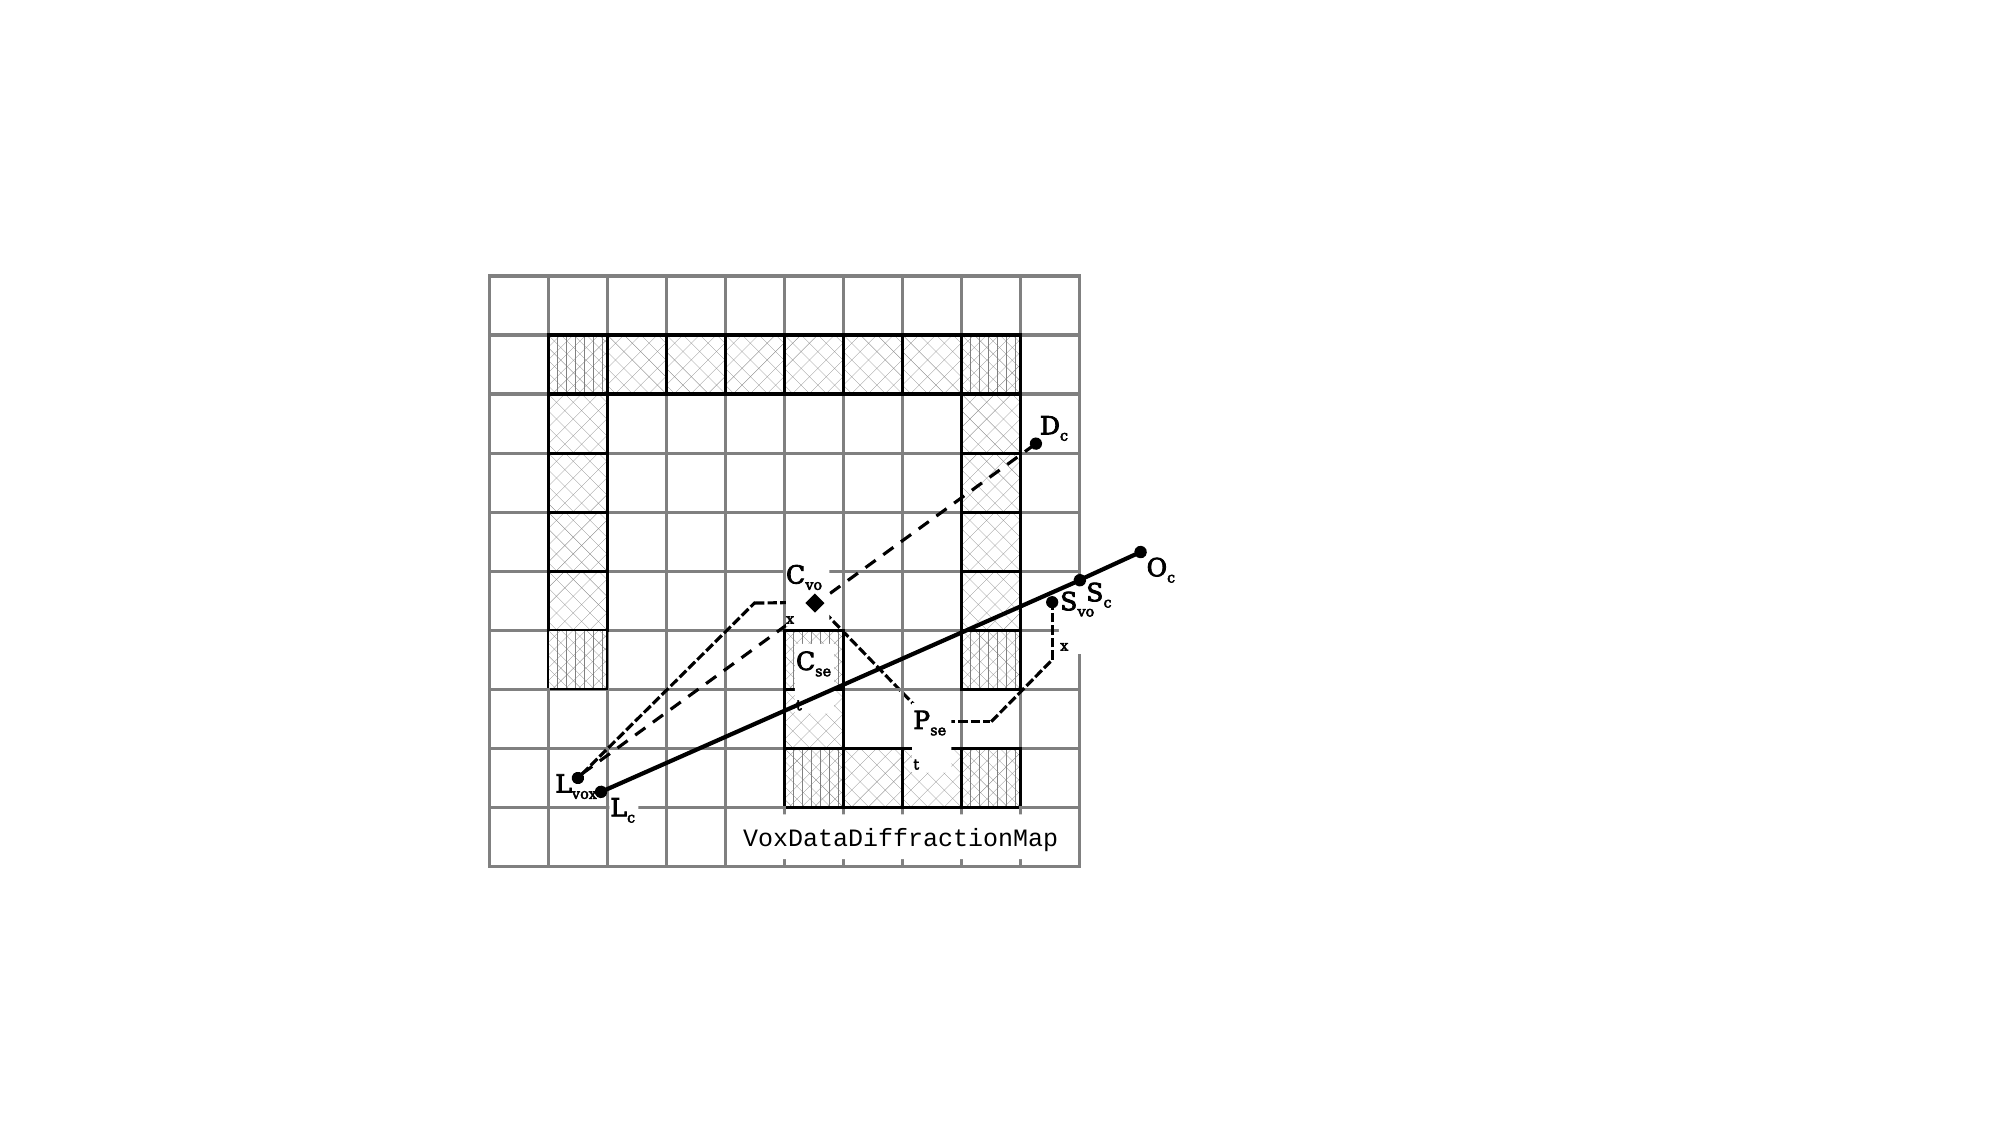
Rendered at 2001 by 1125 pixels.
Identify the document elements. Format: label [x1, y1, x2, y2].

text_box [488, 275, 1192, 867]
